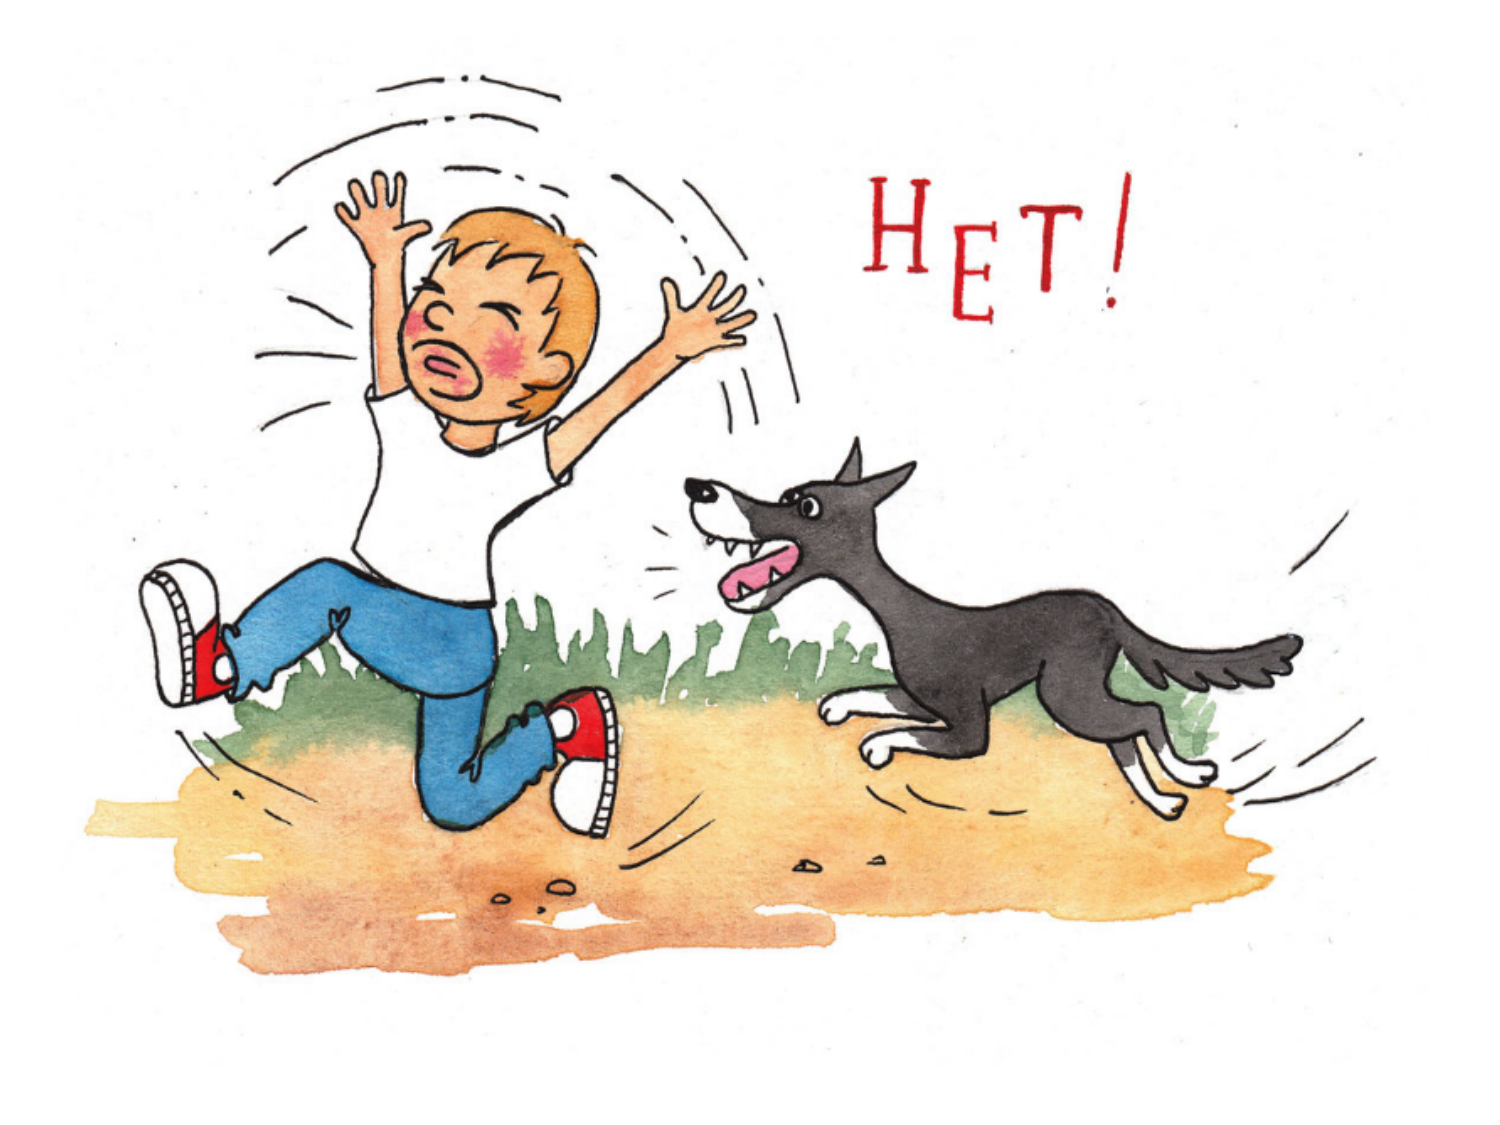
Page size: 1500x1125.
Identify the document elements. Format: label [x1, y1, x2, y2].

picture [58, 34, 1430, 1067]
